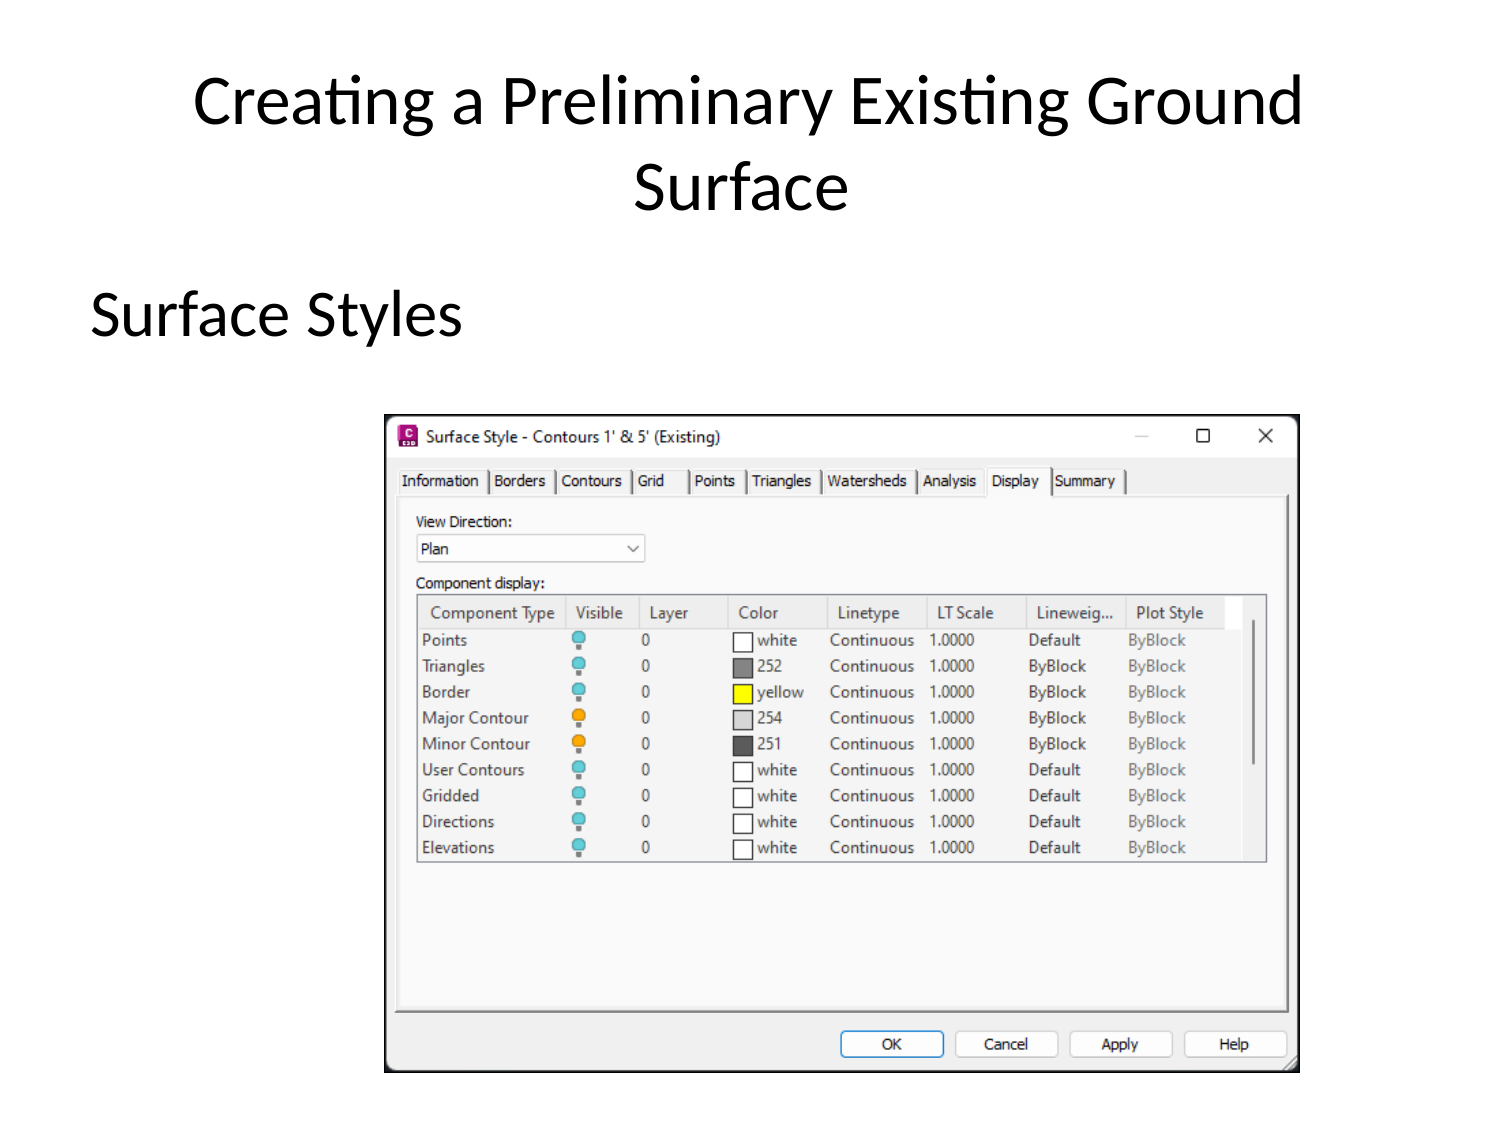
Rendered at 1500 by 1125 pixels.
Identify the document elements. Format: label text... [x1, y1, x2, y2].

picture [384, 414, 1300, 1073]
list Surface Styles [75, 262, 1425, 1005]
title Creating a Preliminary Existing Ground Surface [75, 45, 1425, 233]
